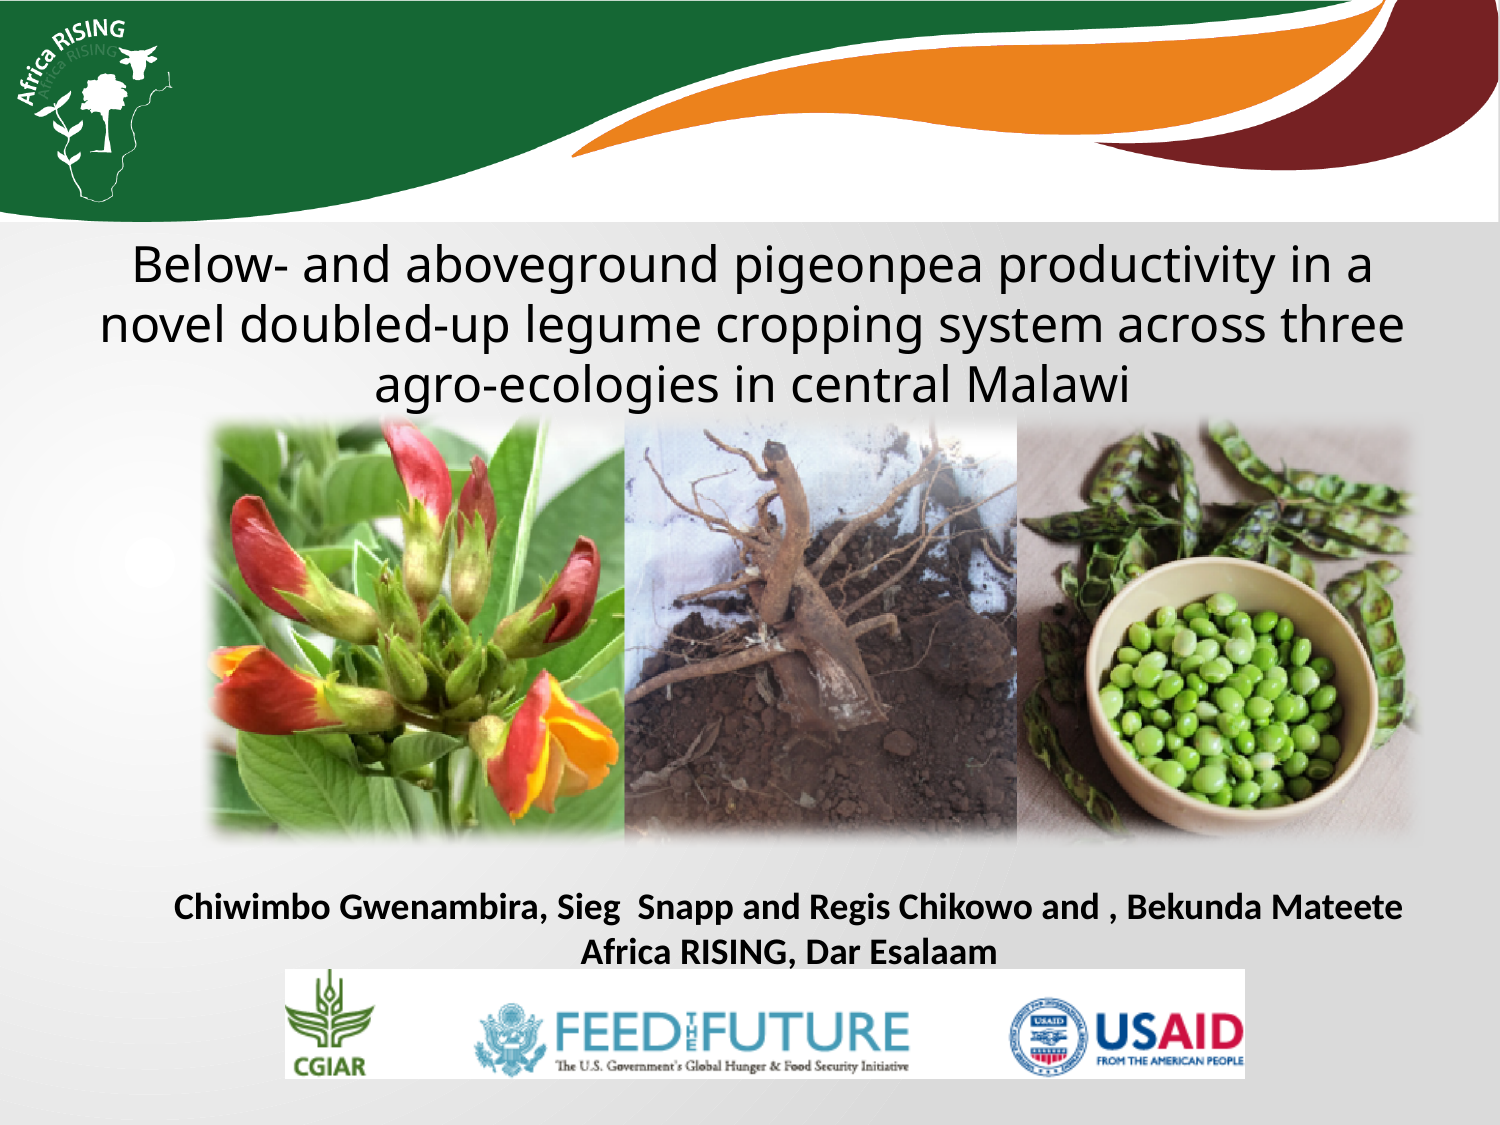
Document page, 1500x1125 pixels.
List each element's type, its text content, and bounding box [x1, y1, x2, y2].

picture [199, 411, 1427, 848]
picture [0, 0, 1499, 222]
picture [285, 980, 1245, 1079]
list Below- and aboveground pigeonpea productivity in a novel doubled-up legume cropping system across three agro-ecologies in central Malawi [62, 224, 1425, 413]
text_box Chiwimbo Gwenambira, Sieg Snapp and Regis Chikowo and , Bekunda Mateete Africa RISING, Dar Esalaam [124, 874, 1463, 980]
